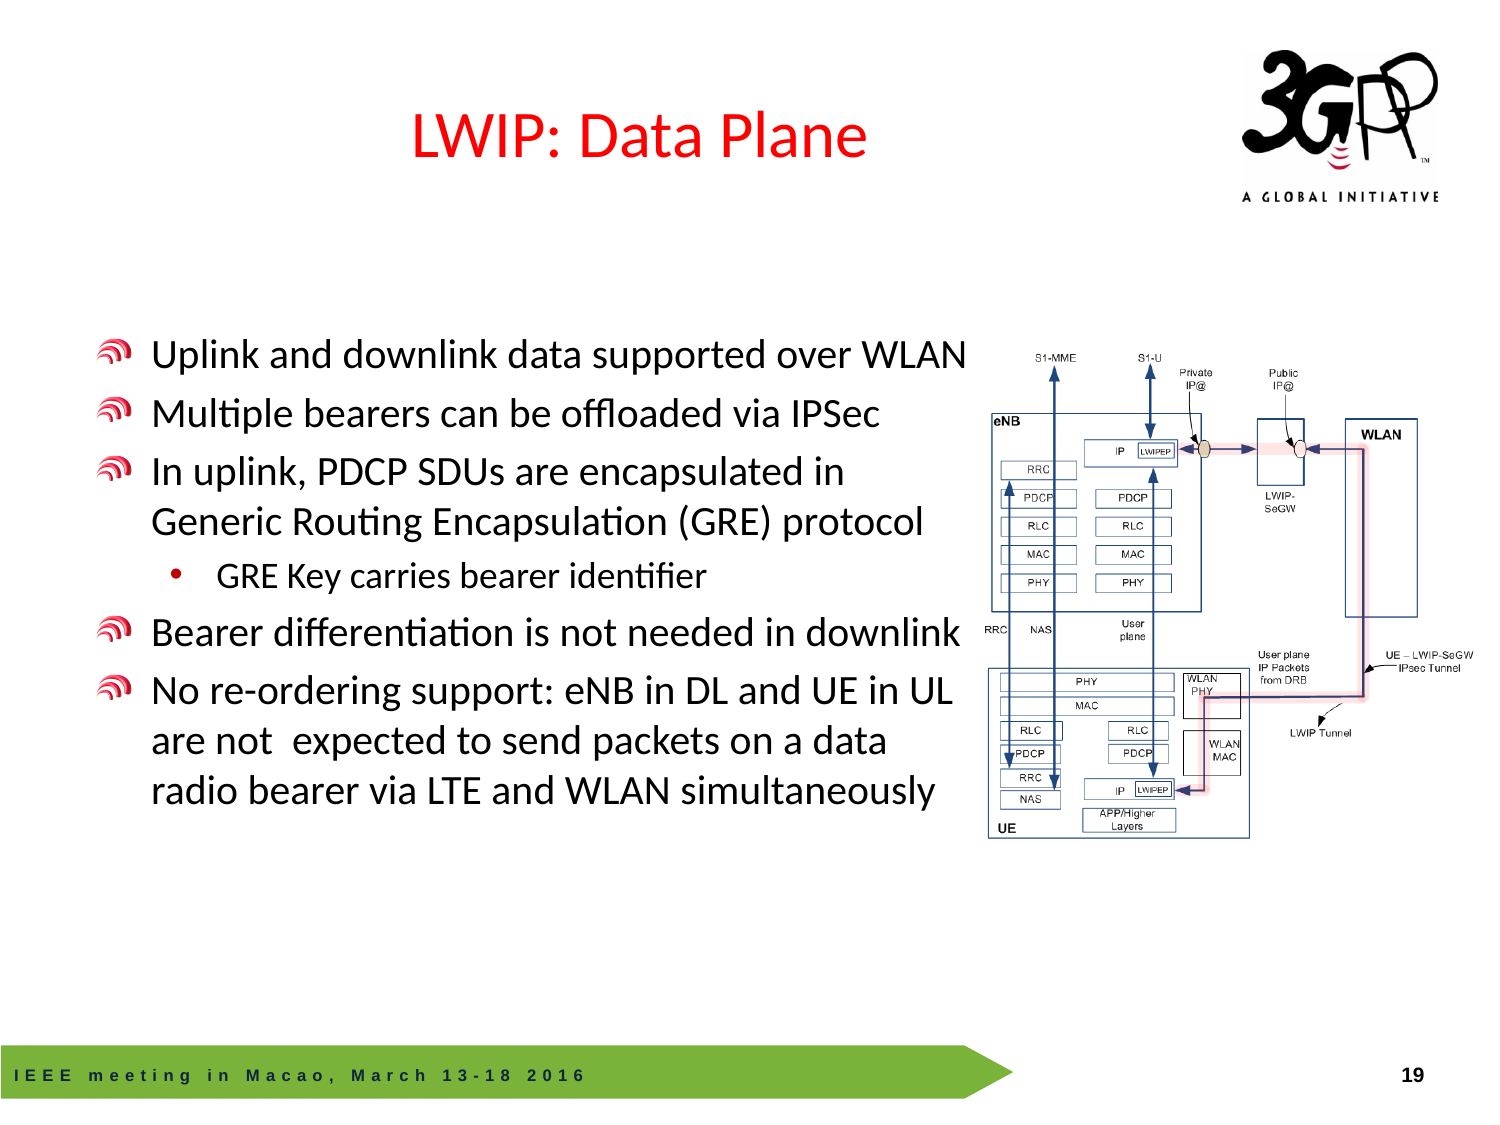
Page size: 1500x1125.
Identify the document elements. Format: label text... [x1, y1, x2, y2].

list Uplink and downlink data supported over WLAN Multiple bearers can be offloaded via IPSec In uplink, PDCP SDUs are encapsulated in Generic Routing Encapsulation (GRE) protocol GRE Key carries bearer identifier Bearer differentiation is not needed in downlink No re-ordering support: eNB in DL and UE in UL are not expected to send packets on a data radio bearer via LTE and WLAN simultaneously [79, 319, 985, 879]
picture [94, 673, 124, 703]
picture [94, 337, 124, 367]
picture [94, 454, 124, 484]
picture [984, 349, 1474, 840]
picture [94, 395, 124, 425]
picture [94, 614, 124, 645]
title LWIP: Data Plane [80, 37, 1201, 225]
picture [1242, 50, 1438, 202]
